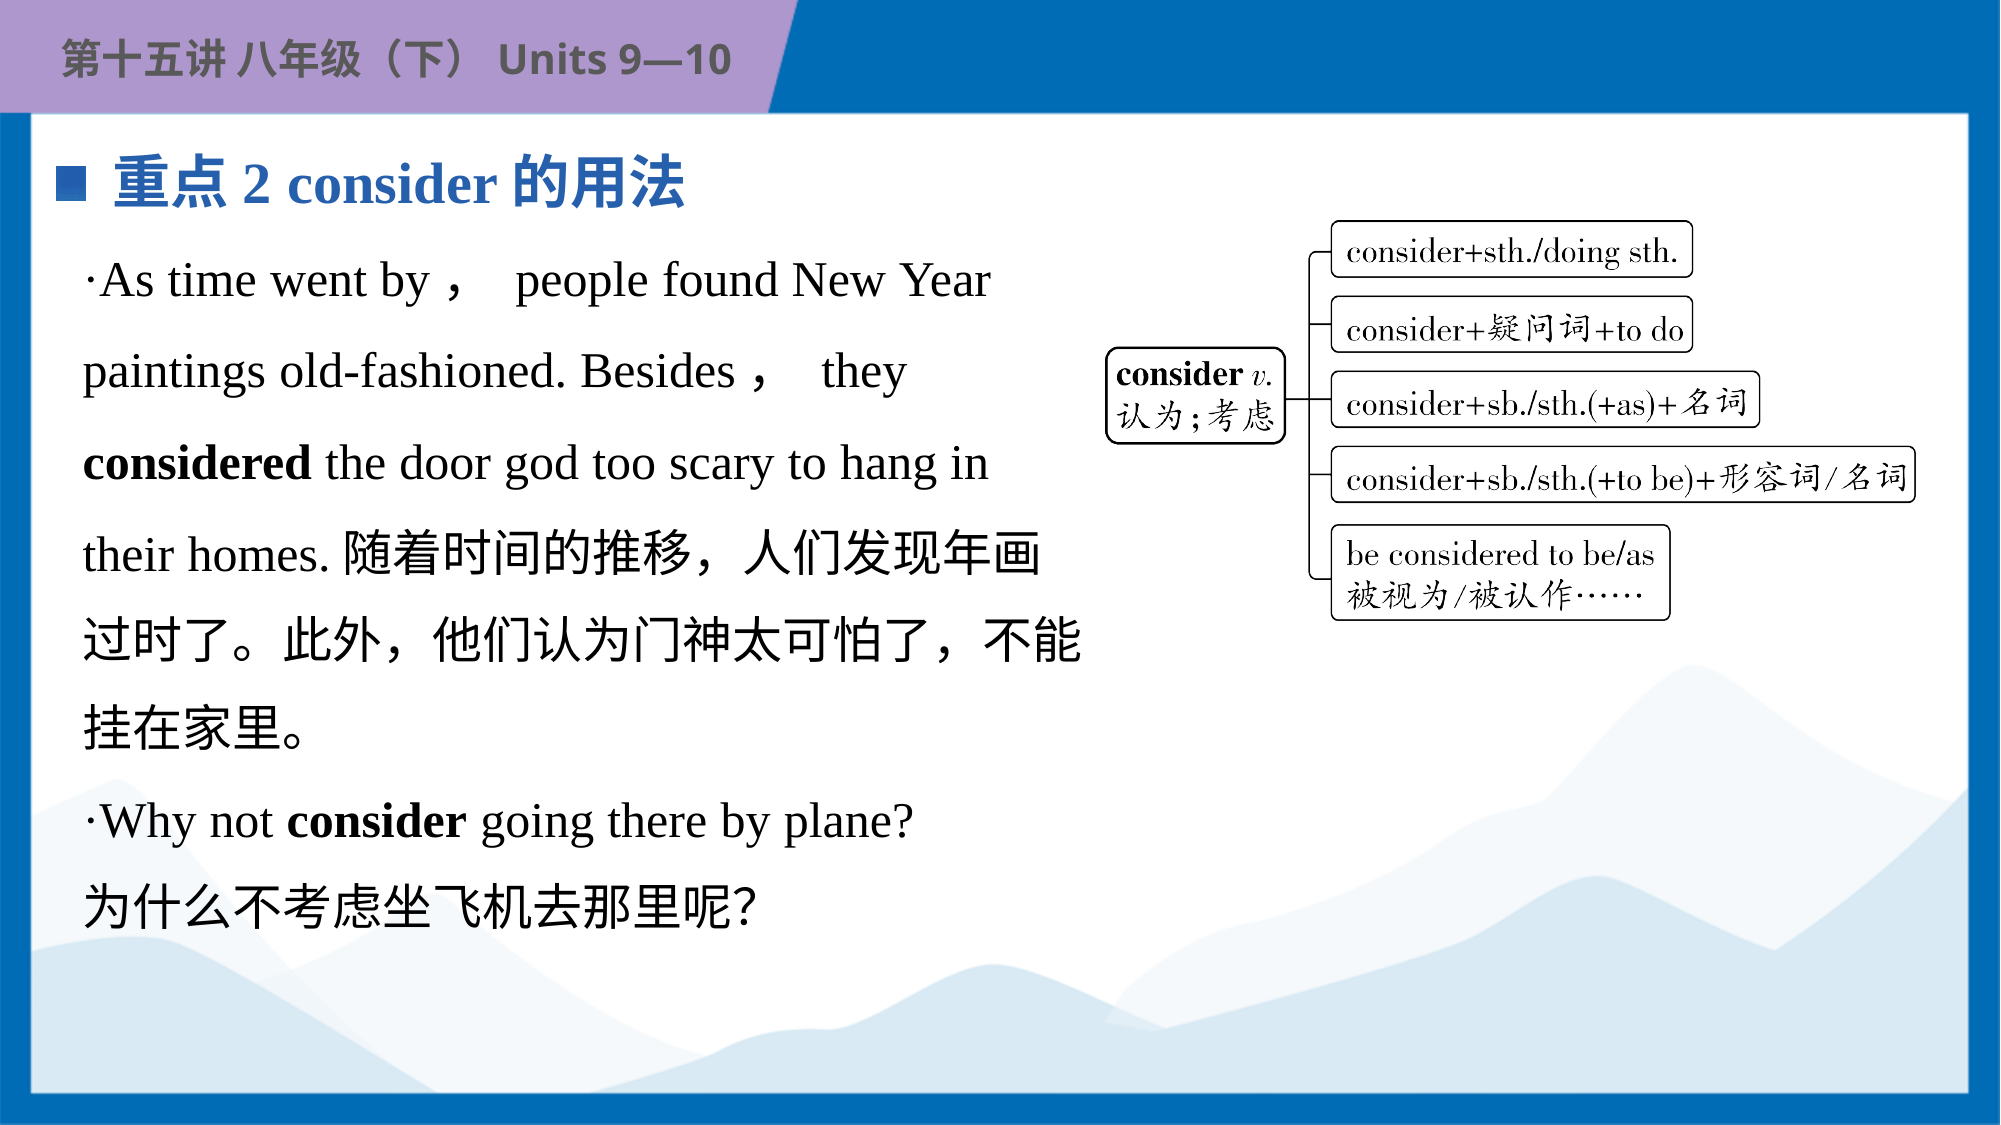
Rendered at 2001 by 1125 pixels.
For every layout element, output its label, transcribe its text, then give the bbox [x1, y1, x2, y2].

text_box 重点2 consider的用法 [112, 144, 1917, 215]
picture [0, 0, 2000, 1125]
text_box ·As time went by， people found New Year paintings old-fashioned. Besides， they considered the door god too scary to hang in their homes.随着时间的推移，人们发现年画 过时了。此外，他们认为门神太可怕了，不能 [82, 214, 1086, 660]
text_box 挂在家里。 ·Why not consider going there by plane? 为什么不考虑坐飞机去那里呢？ [82, 664, 1918, 926]
